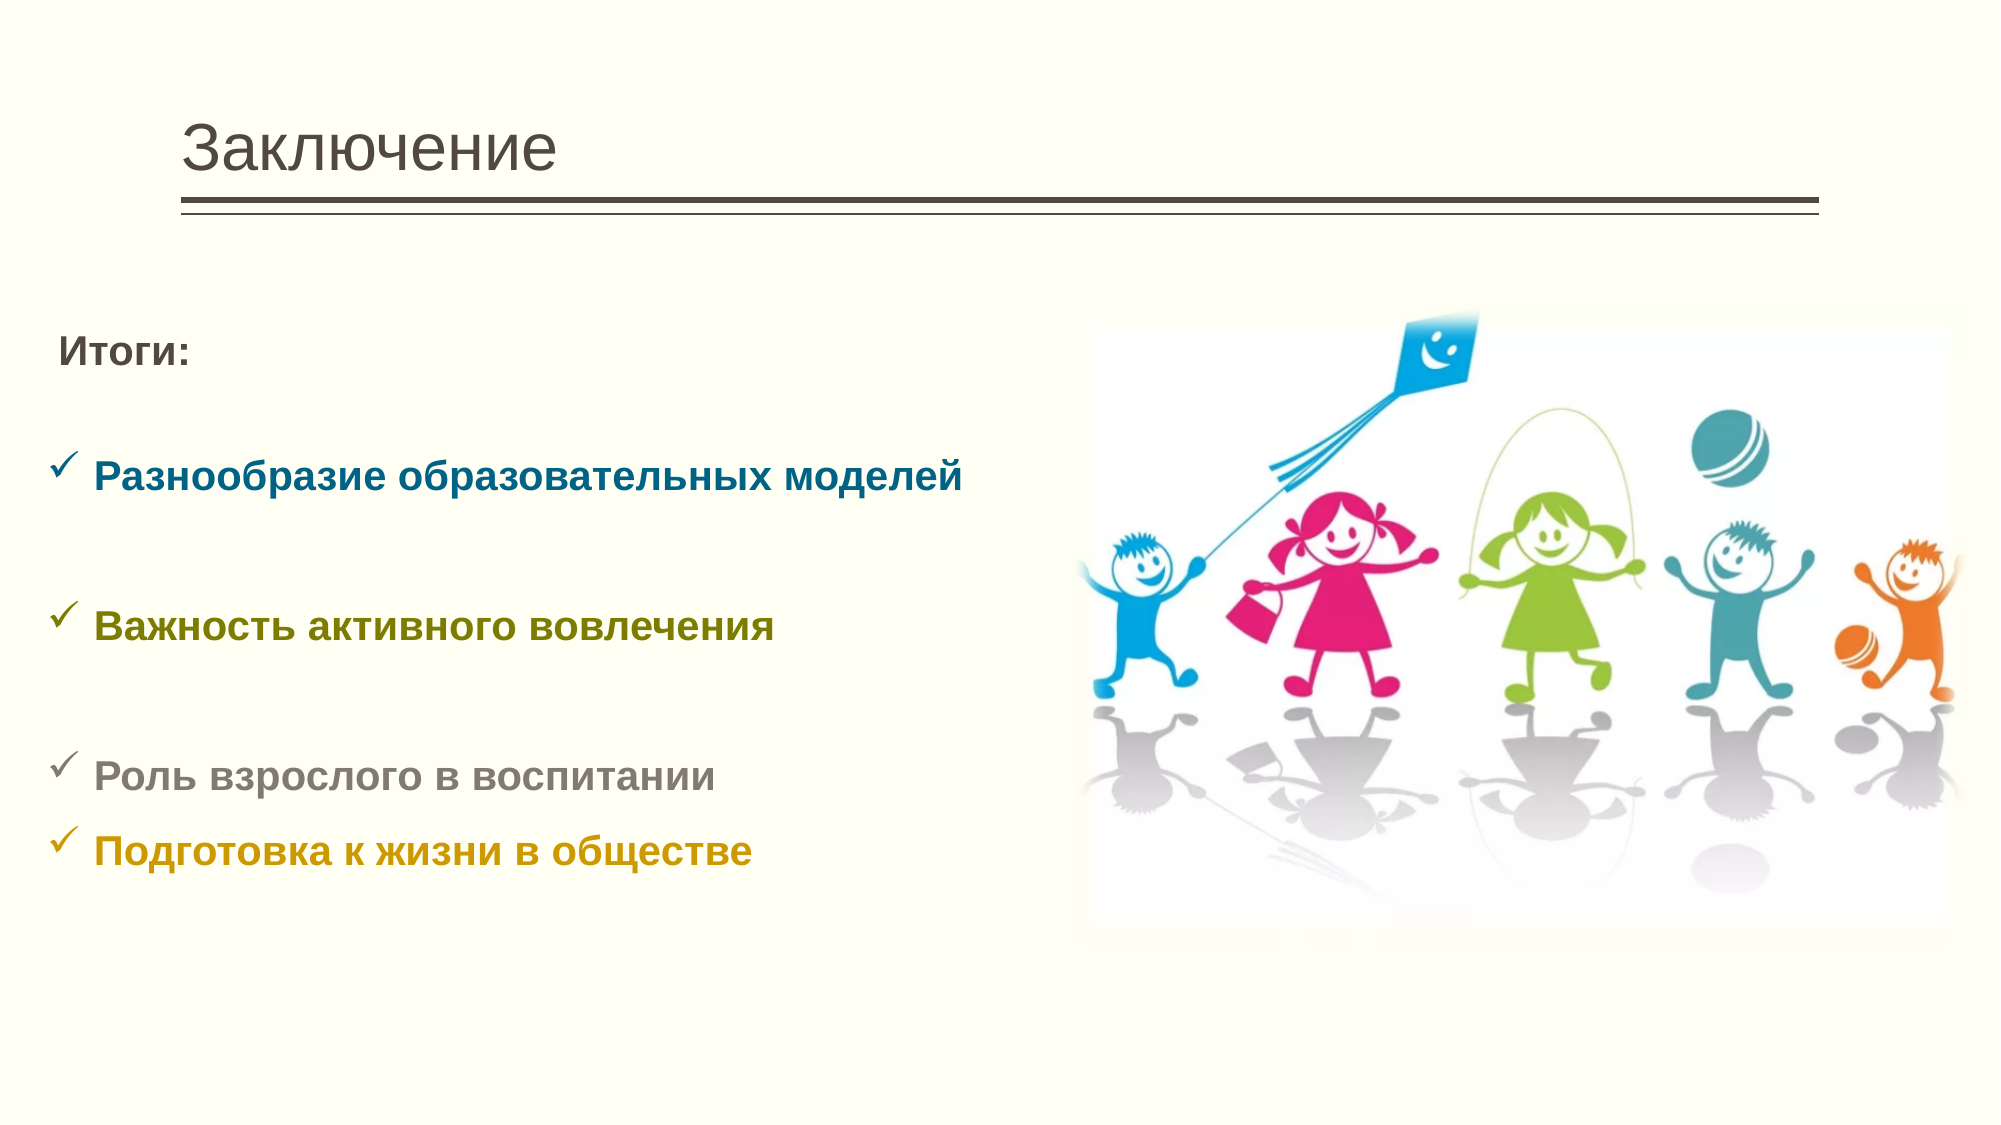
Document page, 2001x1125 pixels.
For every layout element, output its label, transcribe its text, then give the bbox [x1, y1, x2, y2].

title Заключение [181, 12, 1819, 193]
text_box Итоги: Разнообразие образовательных моделей Важность активного вовлечения Роль взрослого в воспитании Подготовка к жизни в обществе [32, 266, 1033, 881]
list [1072, 307, 1968, 947]
